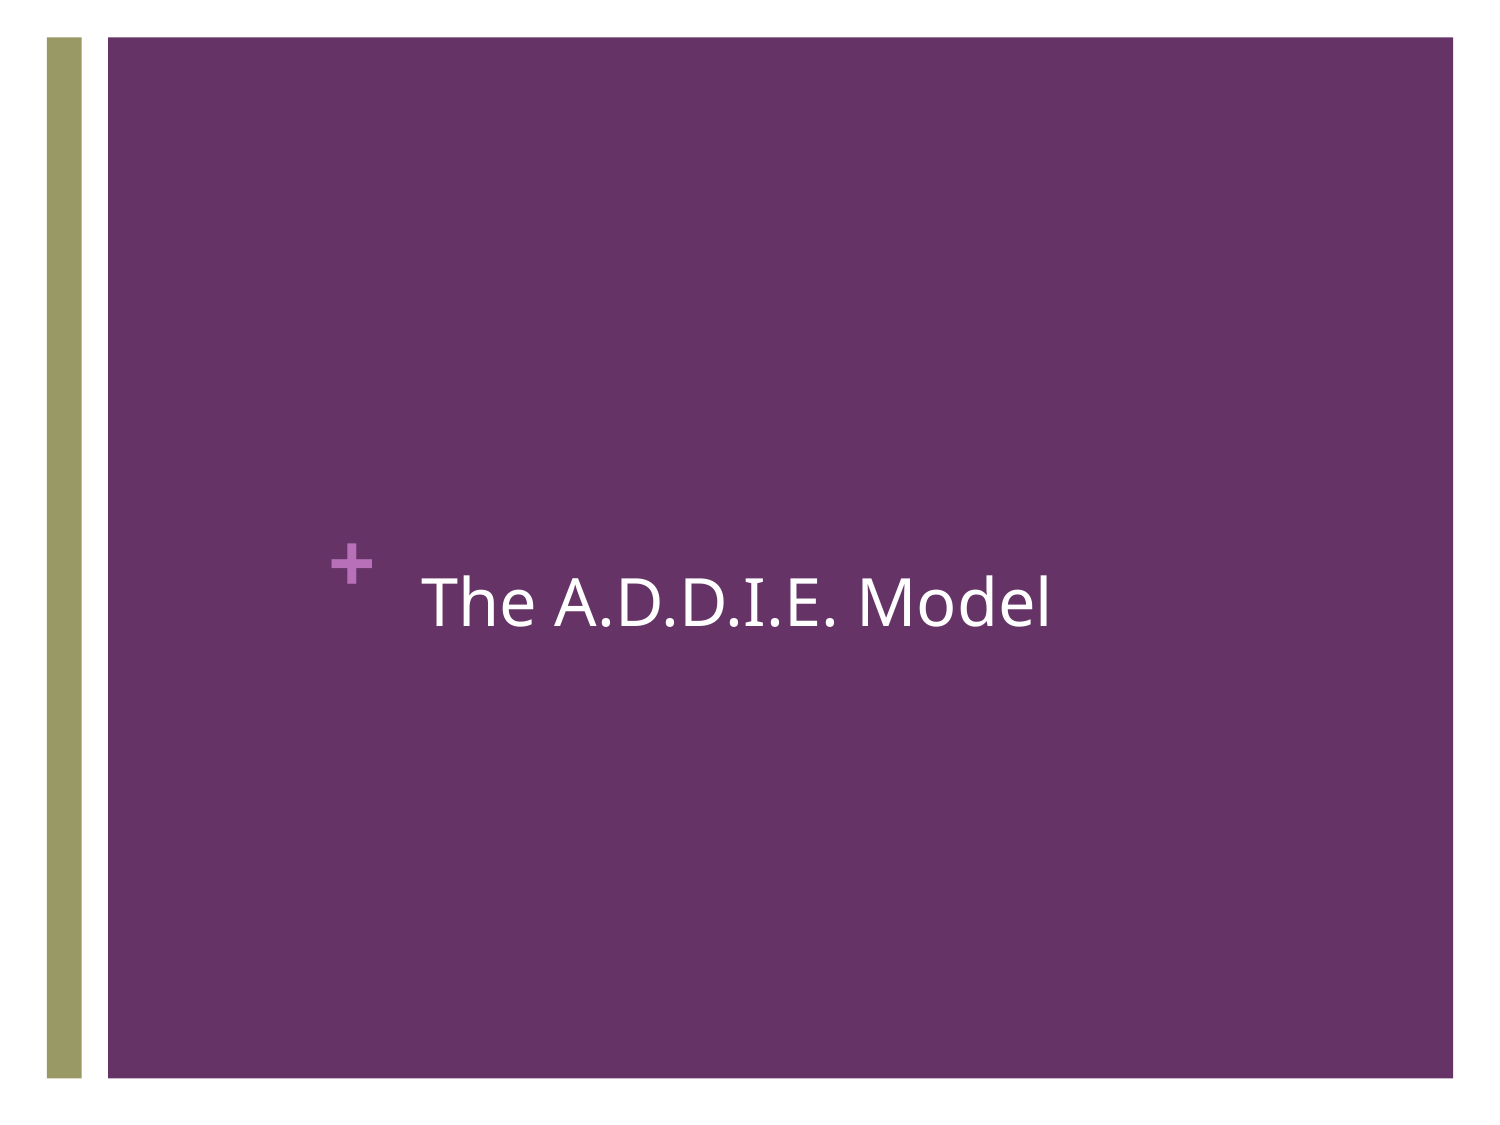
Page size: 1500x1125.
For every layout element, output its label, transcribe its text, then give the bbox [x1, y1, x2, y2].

title The A.D.D.I.E. Model [406, 424, 1106, 648]
